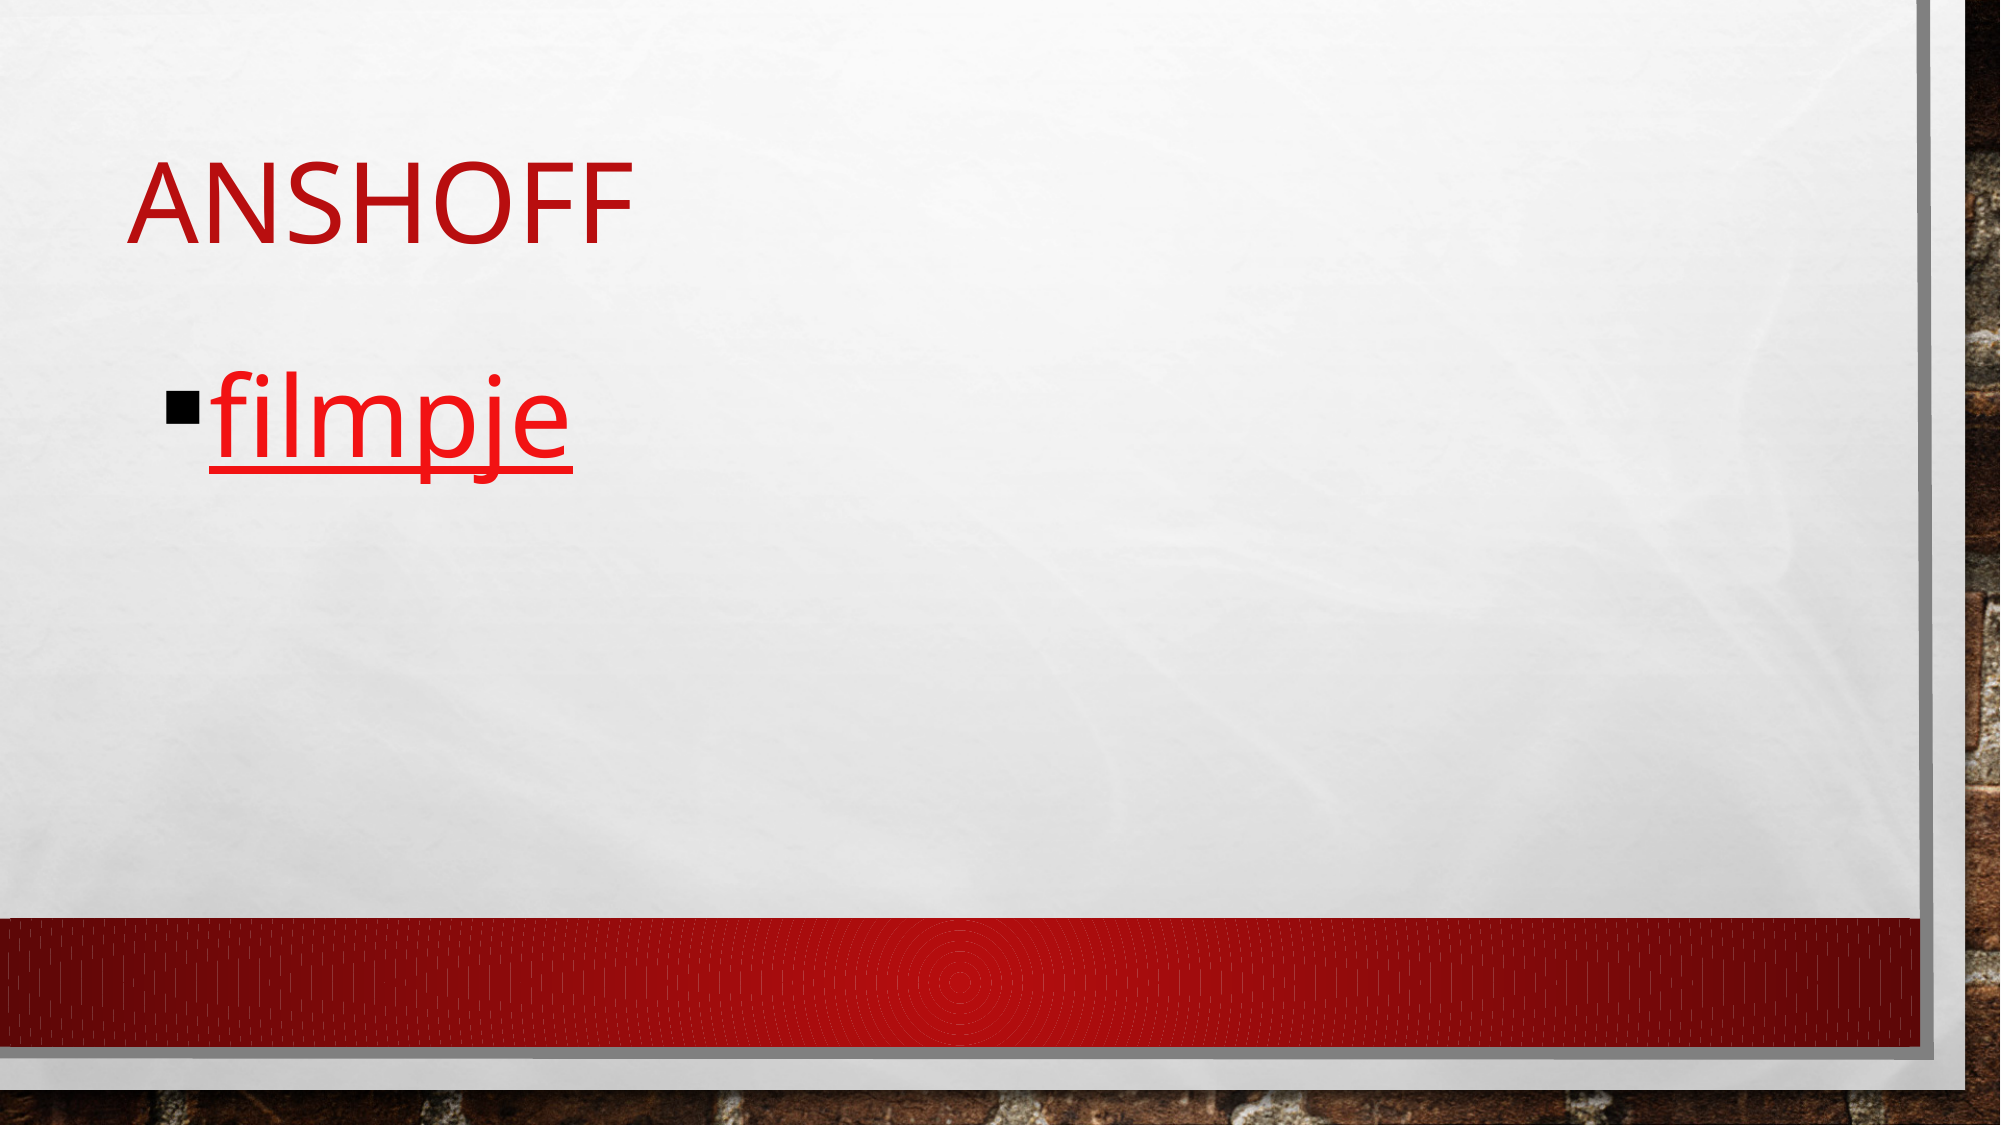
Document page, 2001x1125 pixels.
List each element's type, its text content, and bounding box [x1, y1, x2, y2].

text_box filmpje [142, 337, 1737, 506]
title Anshoff [112, 112, 1818, 302]
picture [0, 0, 2000, 1125]
